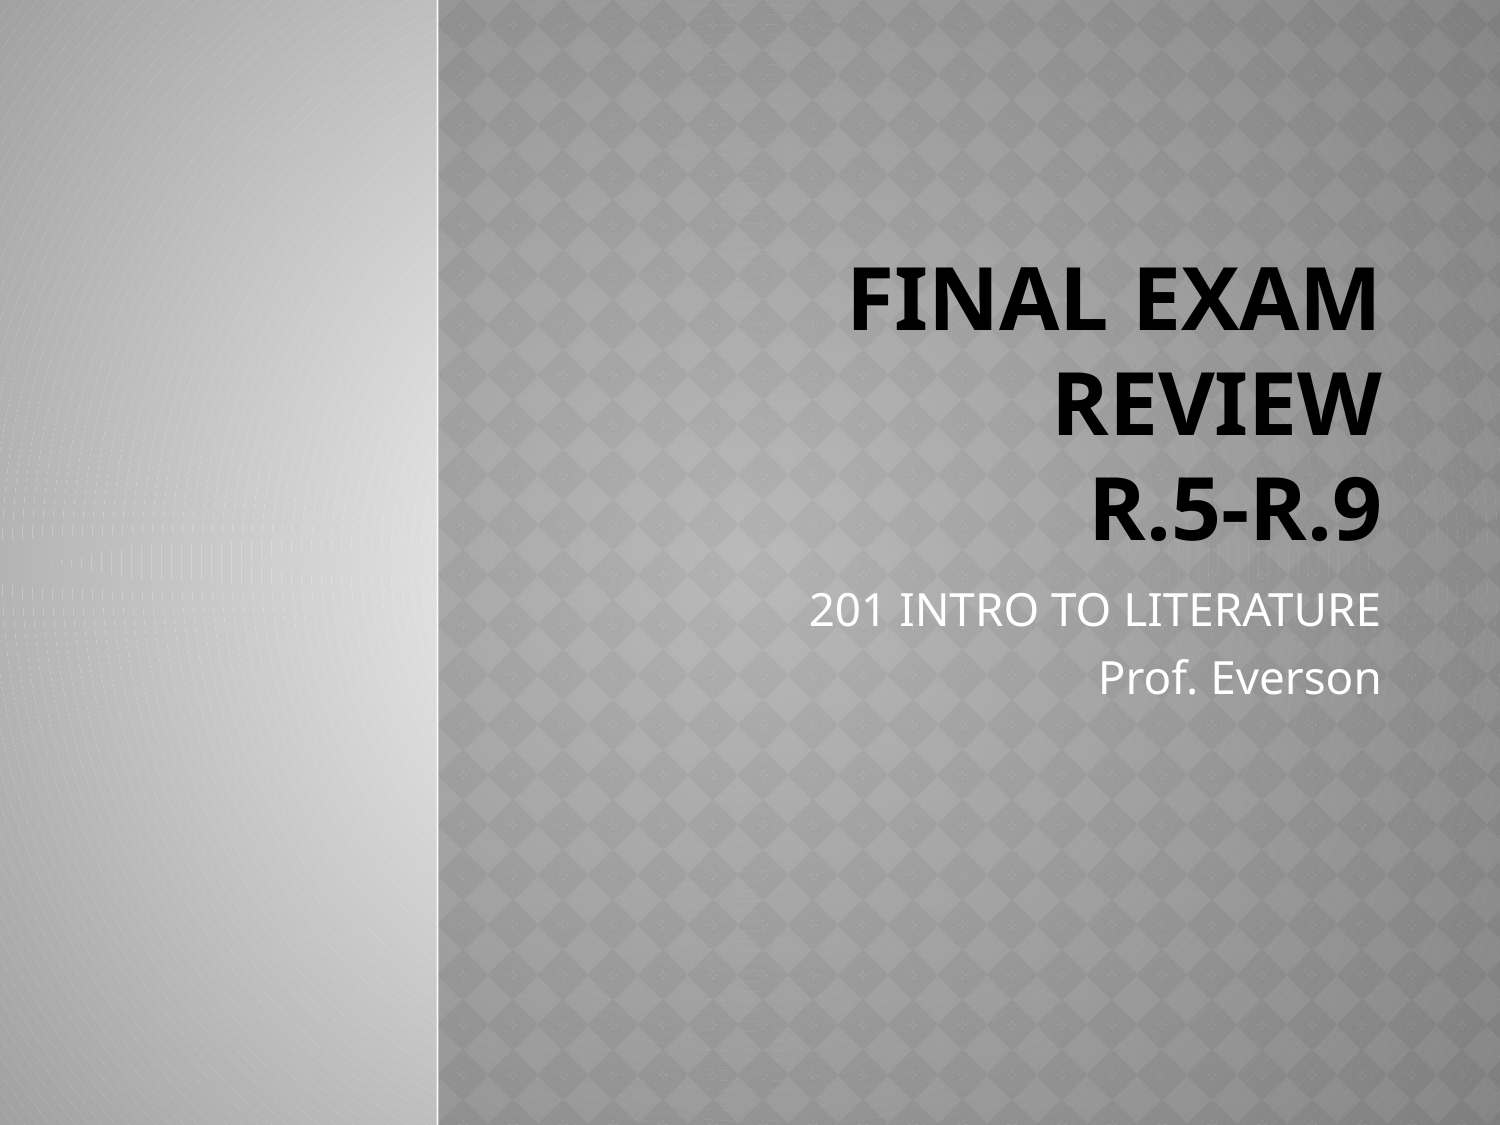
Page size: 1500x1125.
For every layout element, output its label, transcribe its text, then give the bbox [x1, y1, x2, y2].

subtitle 201 INTRO TO LITERATURE Prof. Everson [550, 580, 1390, 762]
title FINAL EXAM review r.5-r.9 [552, 87, 1390, 558]
